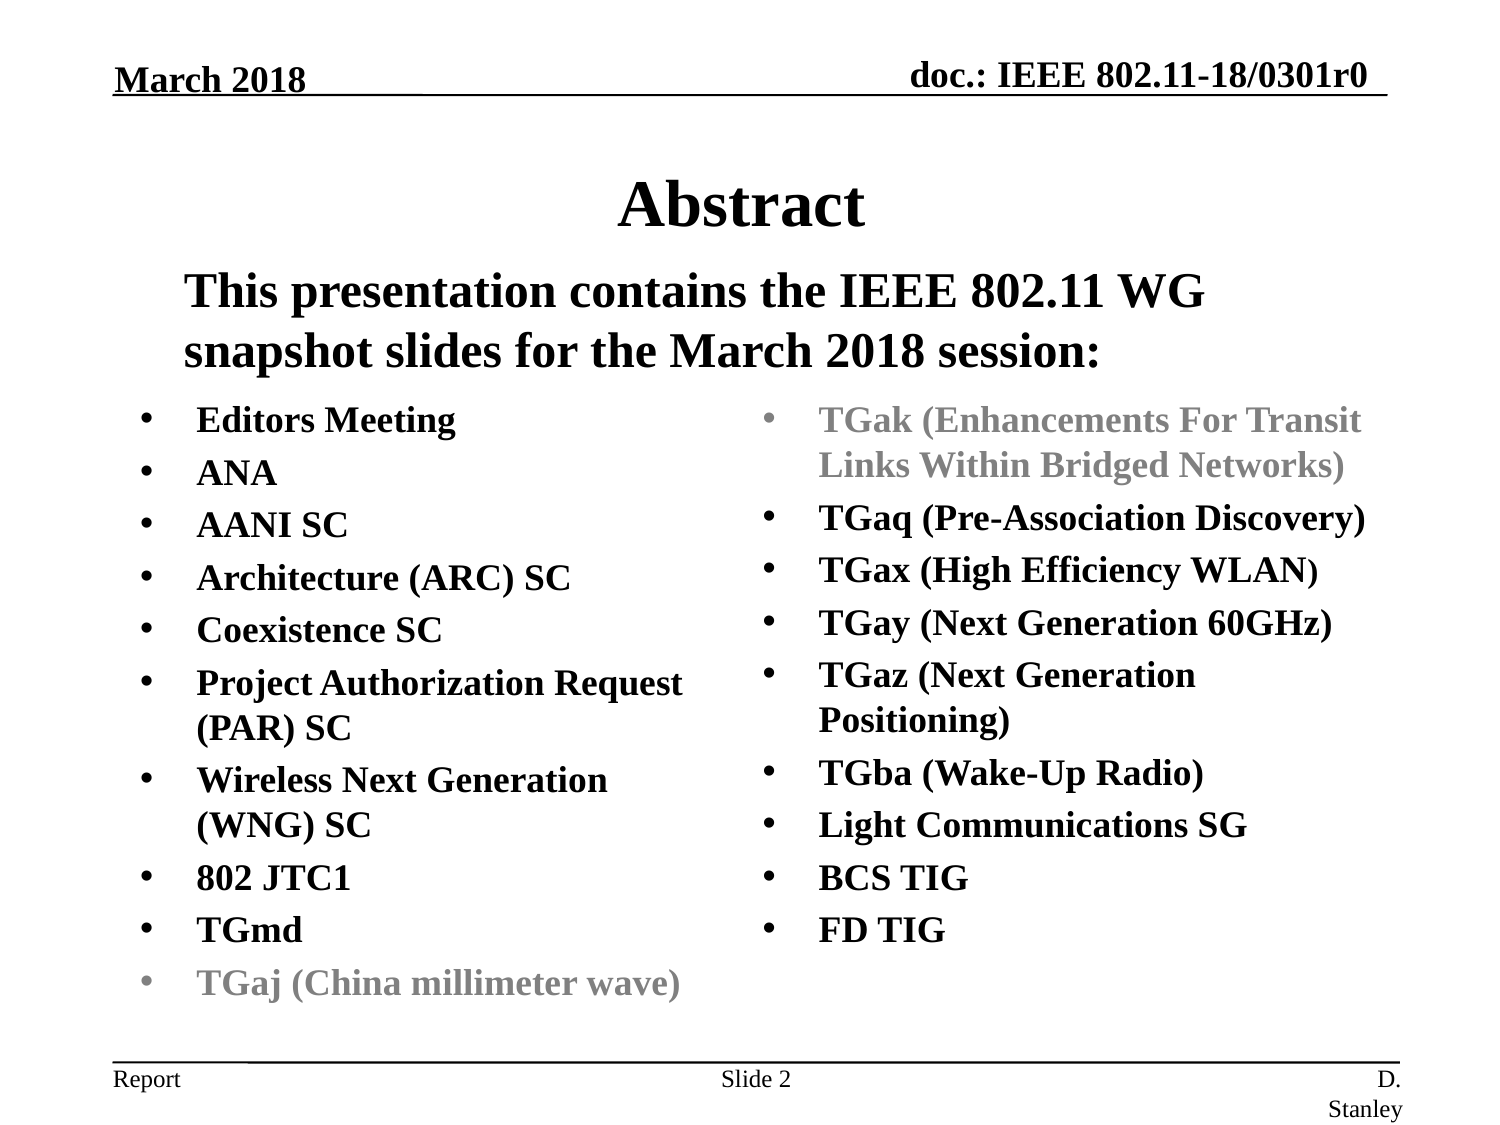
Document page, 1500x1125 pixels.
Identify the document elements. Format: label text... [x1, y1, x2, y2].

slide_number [114, 54, 335, 100]
footer D. Stanley, HP Enterprise [1325, 1062, 1402, 1093]
title Abstract [112, 112, 1388, 249]
list This presentation contains the IEEE 802.11 WG snapshot slides for the March 2018 session: [112, 249, 1388, 388]
slide_number Slide 2 [712, 1062, 800, 1093]
text_box Editors Meeting ANA AANI SC Architecture (ARC) SC Coexistence SC Project Authorization Request (PAR) SC Wireless Next Generation (WNG) SC 802 JTC1 TGmd TGaj (China millimeter wave) TGak (Enhancements For Transit Links Within Bridged Networks) TGaq (Pre-Association Discovery) TGax (High Efficiency WLAN) TGay (Next Generation 60GHz) TGaz (Next Generation Positioning) TGba (Wake-Up Radio) Light Communications SG BCS TIG FD TIG [124, 387, 1400, 1025]
